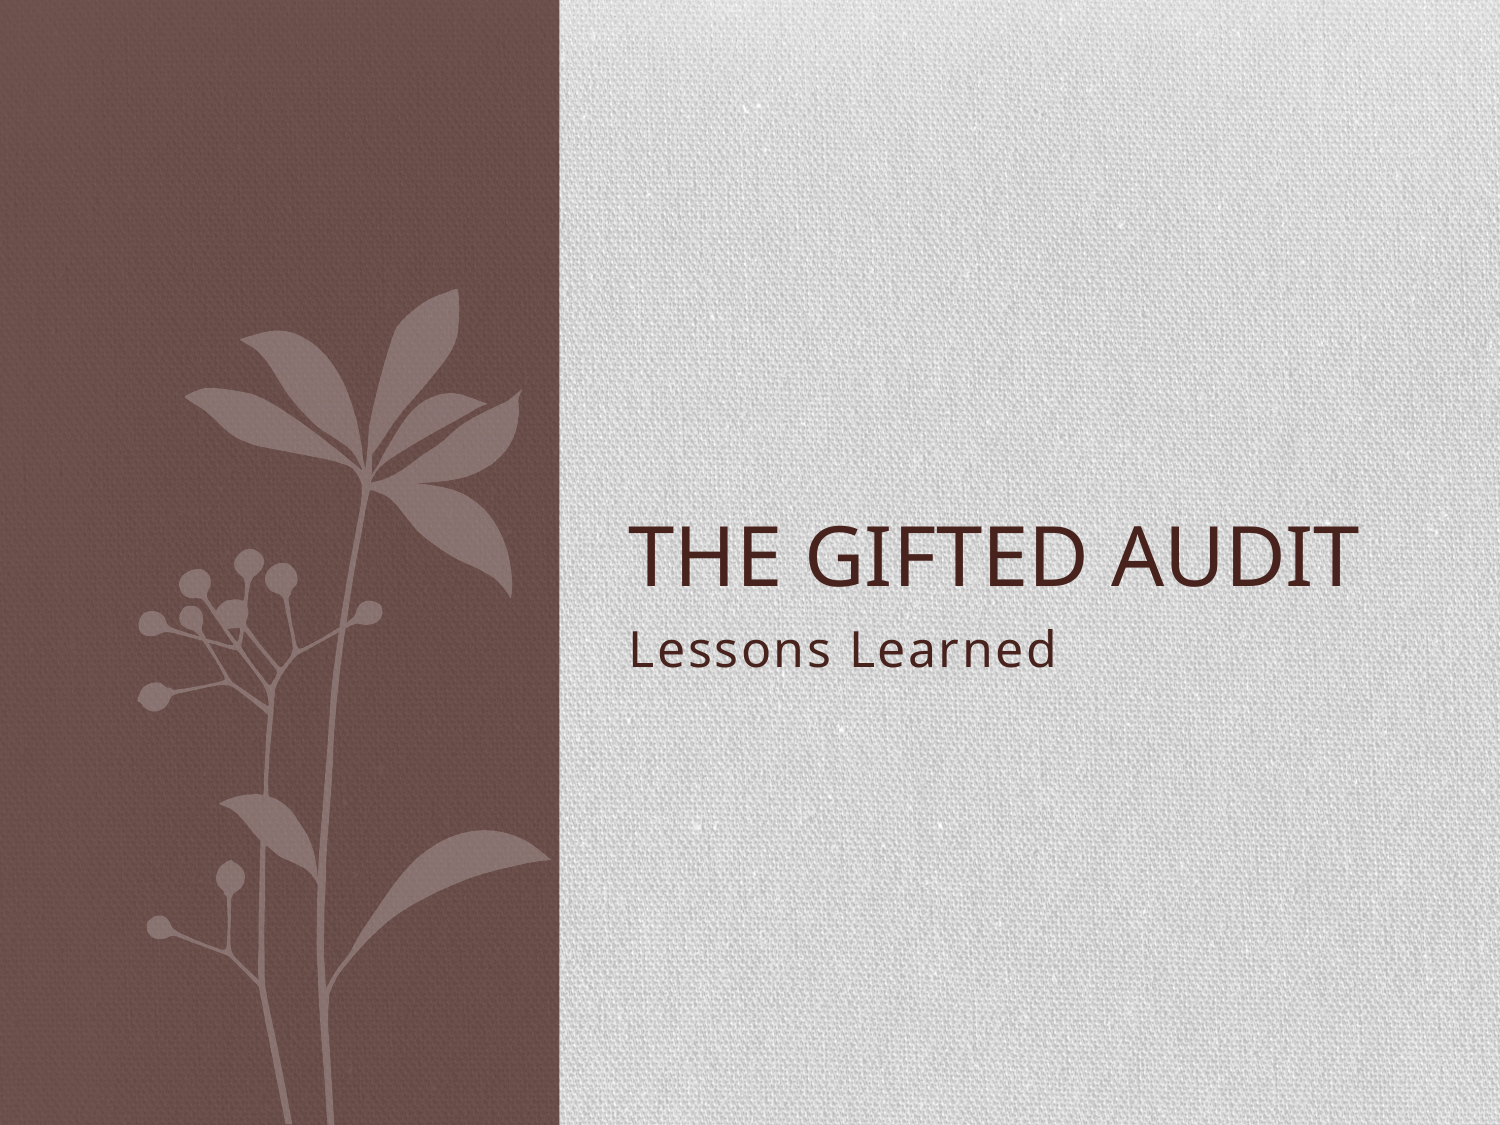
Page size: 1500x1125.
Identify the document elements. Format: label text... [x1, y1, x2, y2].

subtitle Lessons Learned [614, 611, 1454, 870]
title The Gifted Audit [613, 232, 1454, 611]
